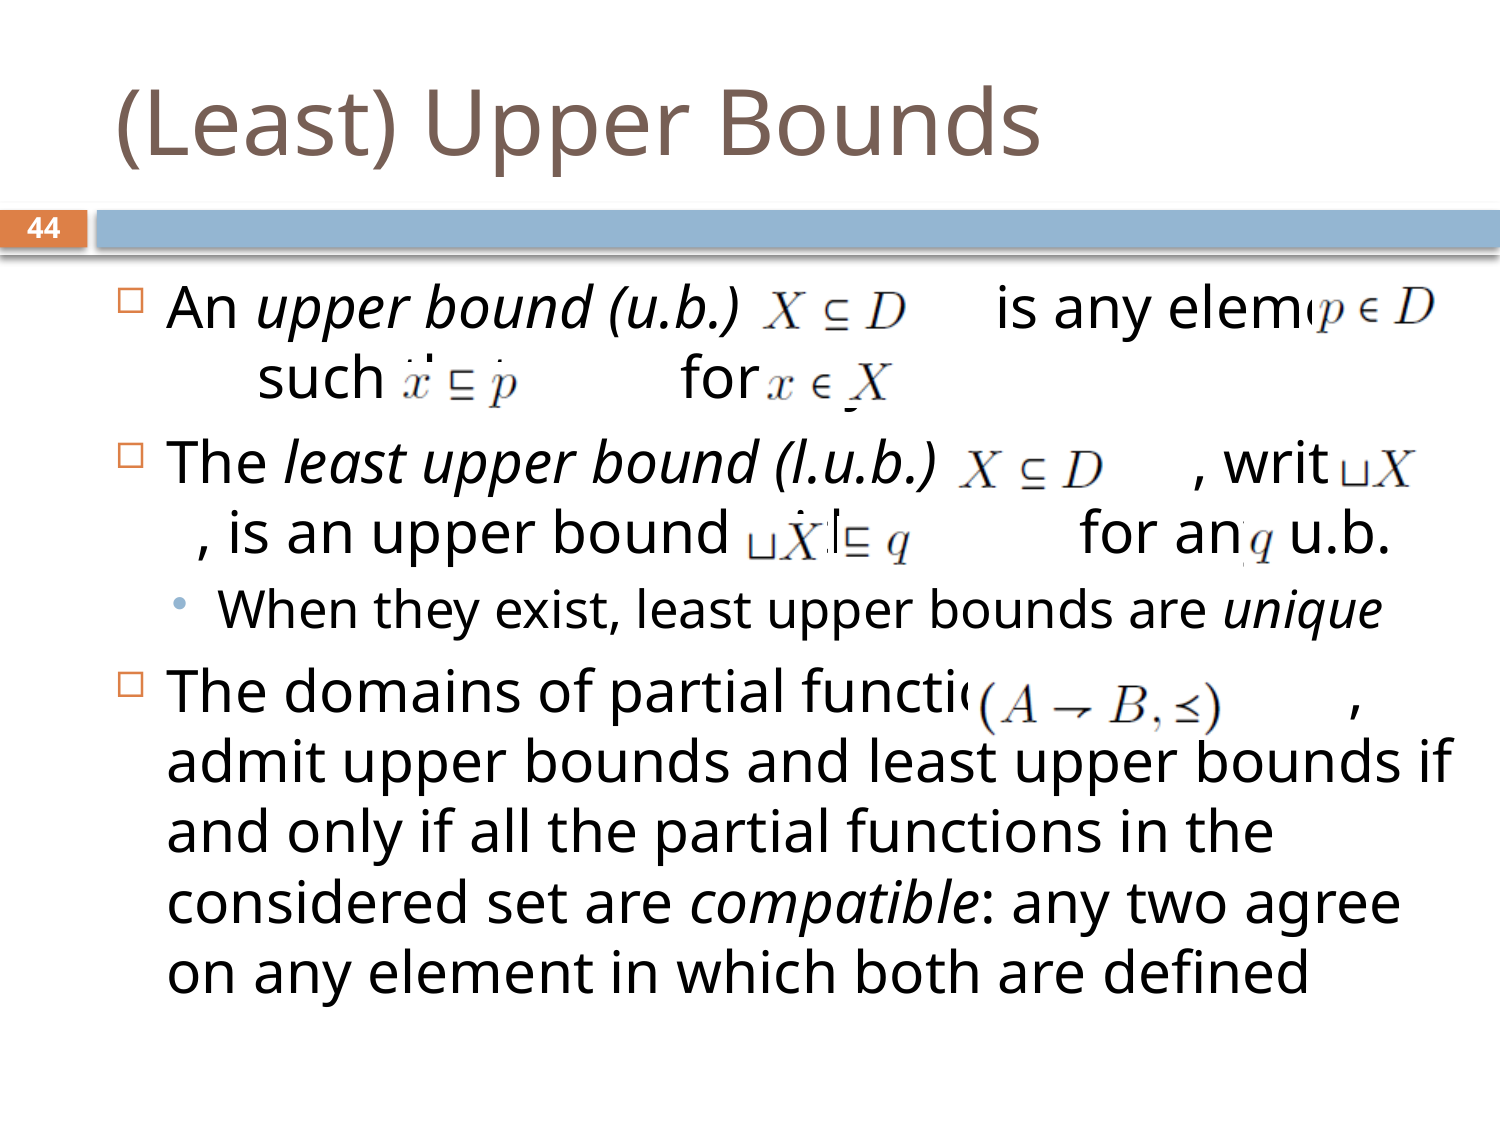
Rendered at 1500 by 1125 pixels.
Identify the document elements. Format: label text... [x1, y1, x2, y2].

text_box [737, 513, 916, 569]
picture [1330, 440, 1420, 495]
picture [968, 678, 1226, 740]
picture [399, 362, 524, 416]
picture [1312, 280, 1441, 338]
picture [760, 351, 896, 409]
title (Least) Upper Bounds [100, 37, 1438, 200]
slide_number 44 [0, 208, 88, 249]
list An upper bound (u.b.) of is any element such that for any The least upper bound (l.u.b.) of , written , is an upper bound with for any u.b. When they exist, least upper bounds are unique The domains of partial functions, , admit upper bounds and least upper bounds if and only if all the partial functions in the considered set are compatible: any two agree on any element in which both are defined [100, 262, 1500, 1063]
picture [756, 278, 909, 340]
picture [1244, 521, 1286, 571]
picture [953, 436, 1106, 499]
